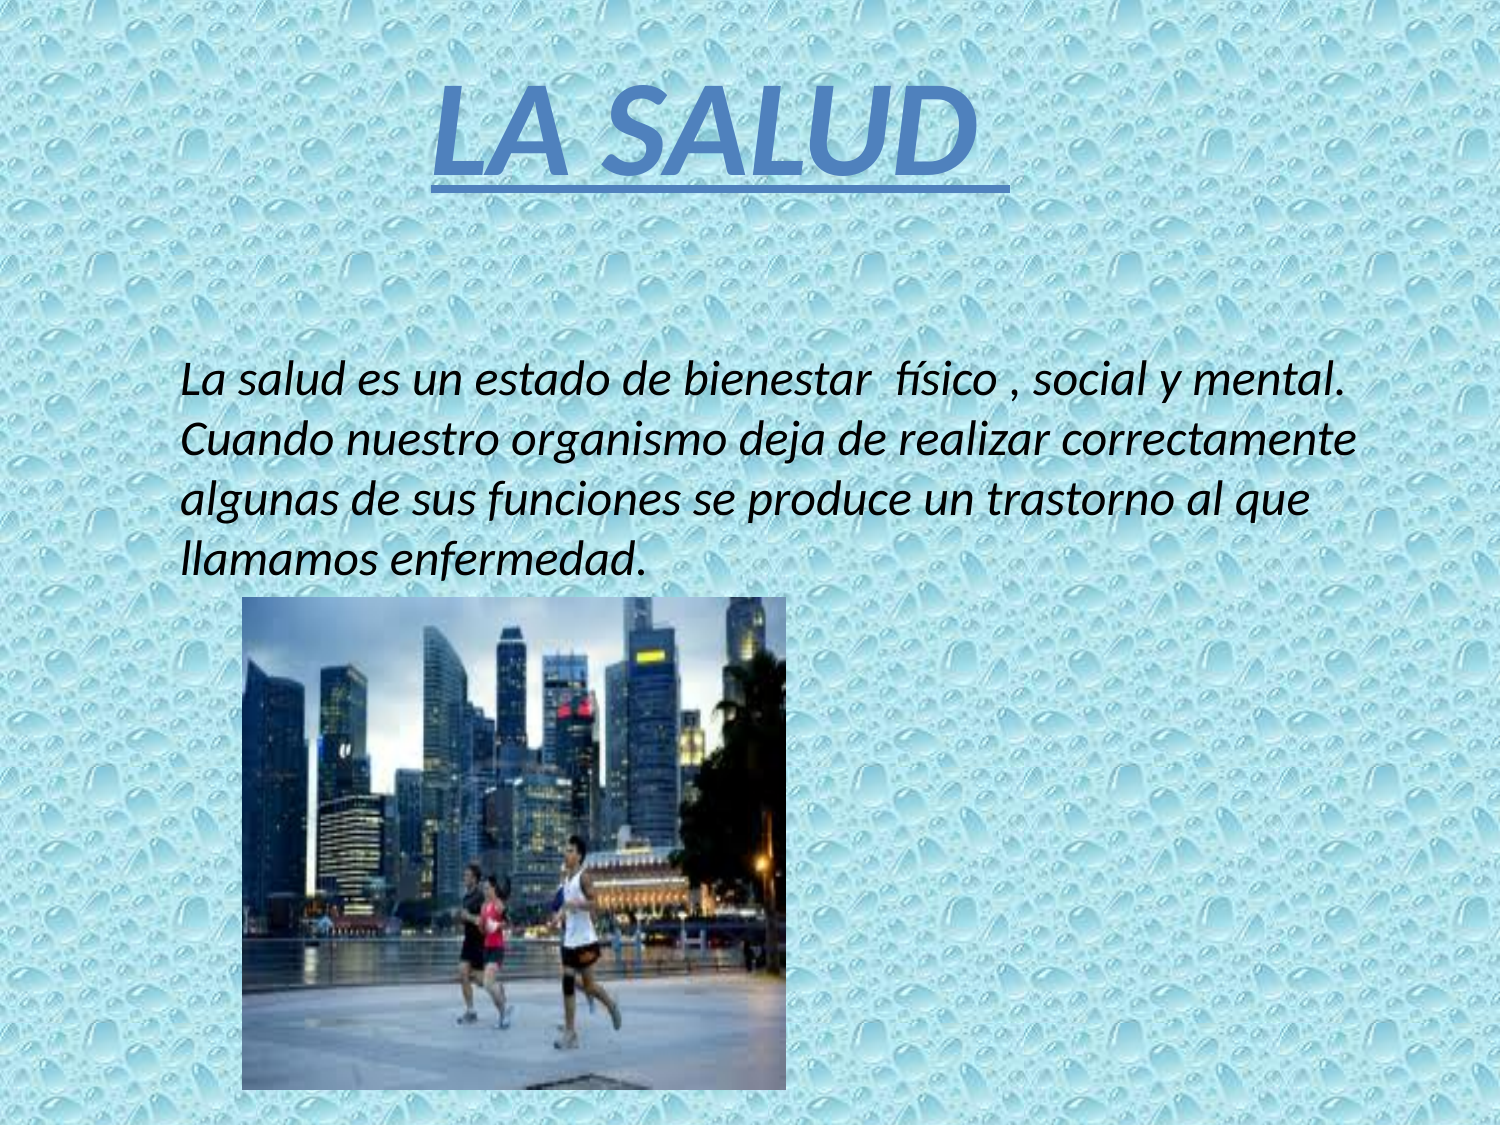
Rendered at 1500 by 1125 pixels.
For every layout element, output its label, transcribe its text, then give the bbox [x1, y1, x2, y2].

text_box La salud es un estado de bienestar físico , social y mental. Cuando nuestro organismo deja de realizar correctamente algunas de sus funciones se produce un trastorno al que llamamos enfermedad. [165, 338, 1385, 593]
picture [0, 0, 1500, 1125]
text_box LA SALUD [360, 30, 1081, 211]
